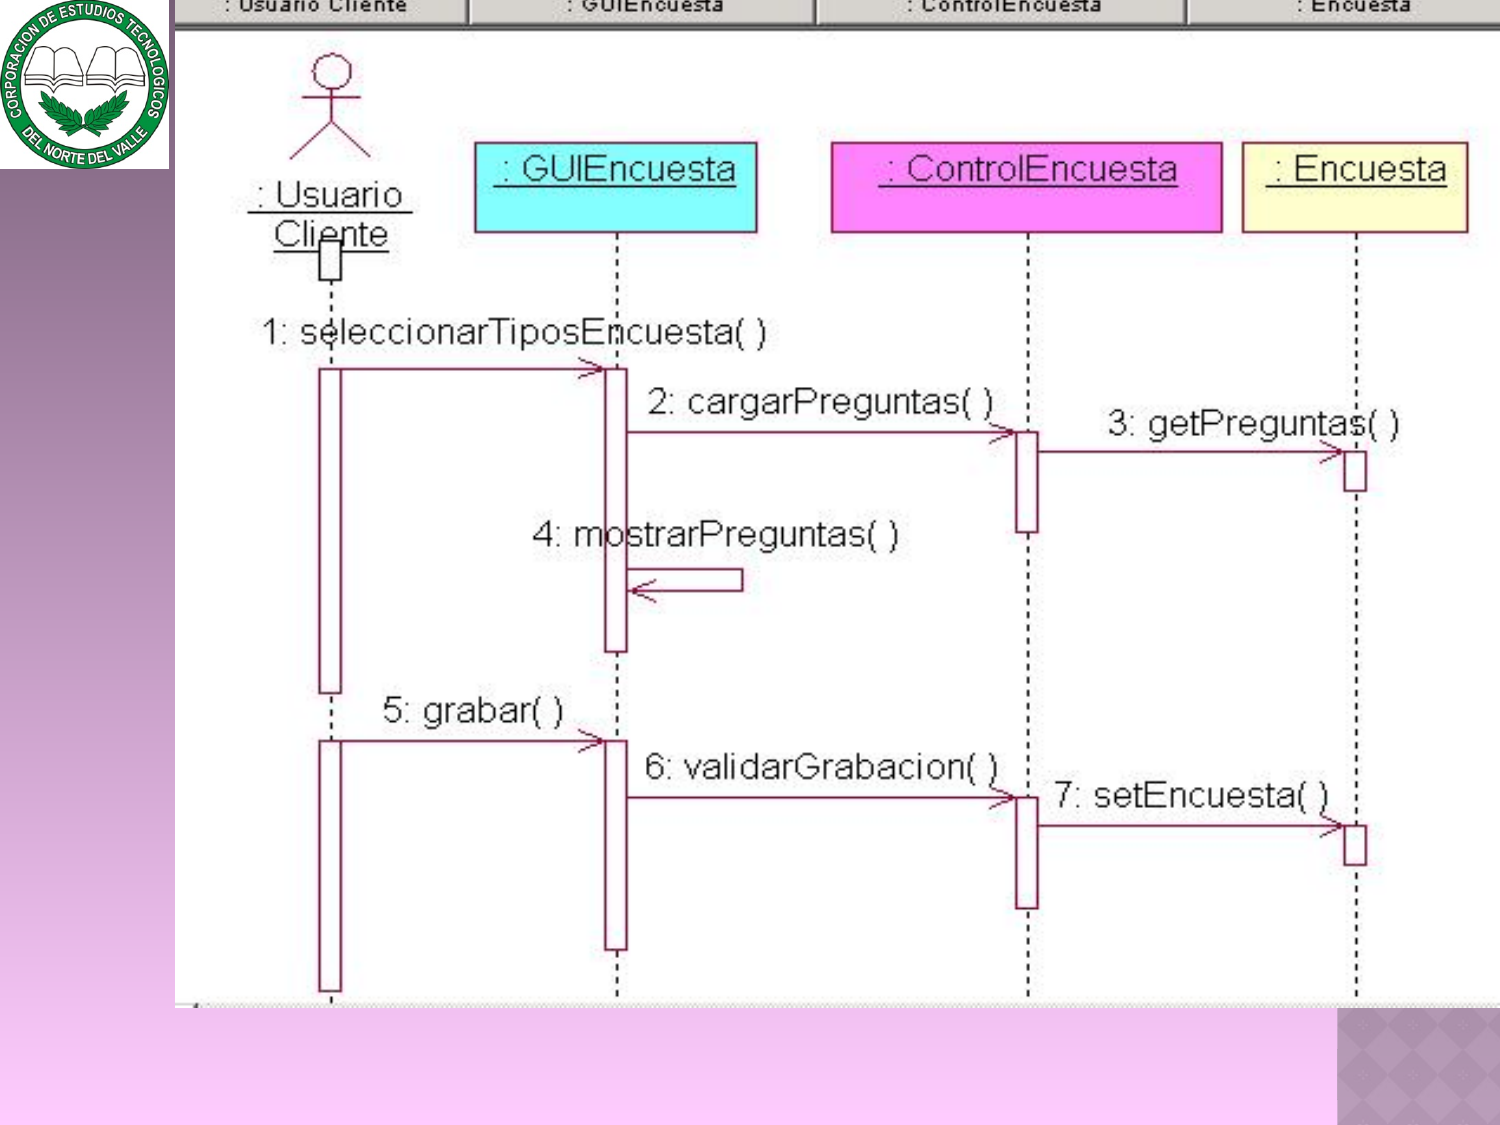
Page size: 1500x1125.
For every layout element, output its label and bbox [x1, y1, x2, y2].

picture [0, 0, 169, 169]
picture [175, 0, 1500, 1009]
